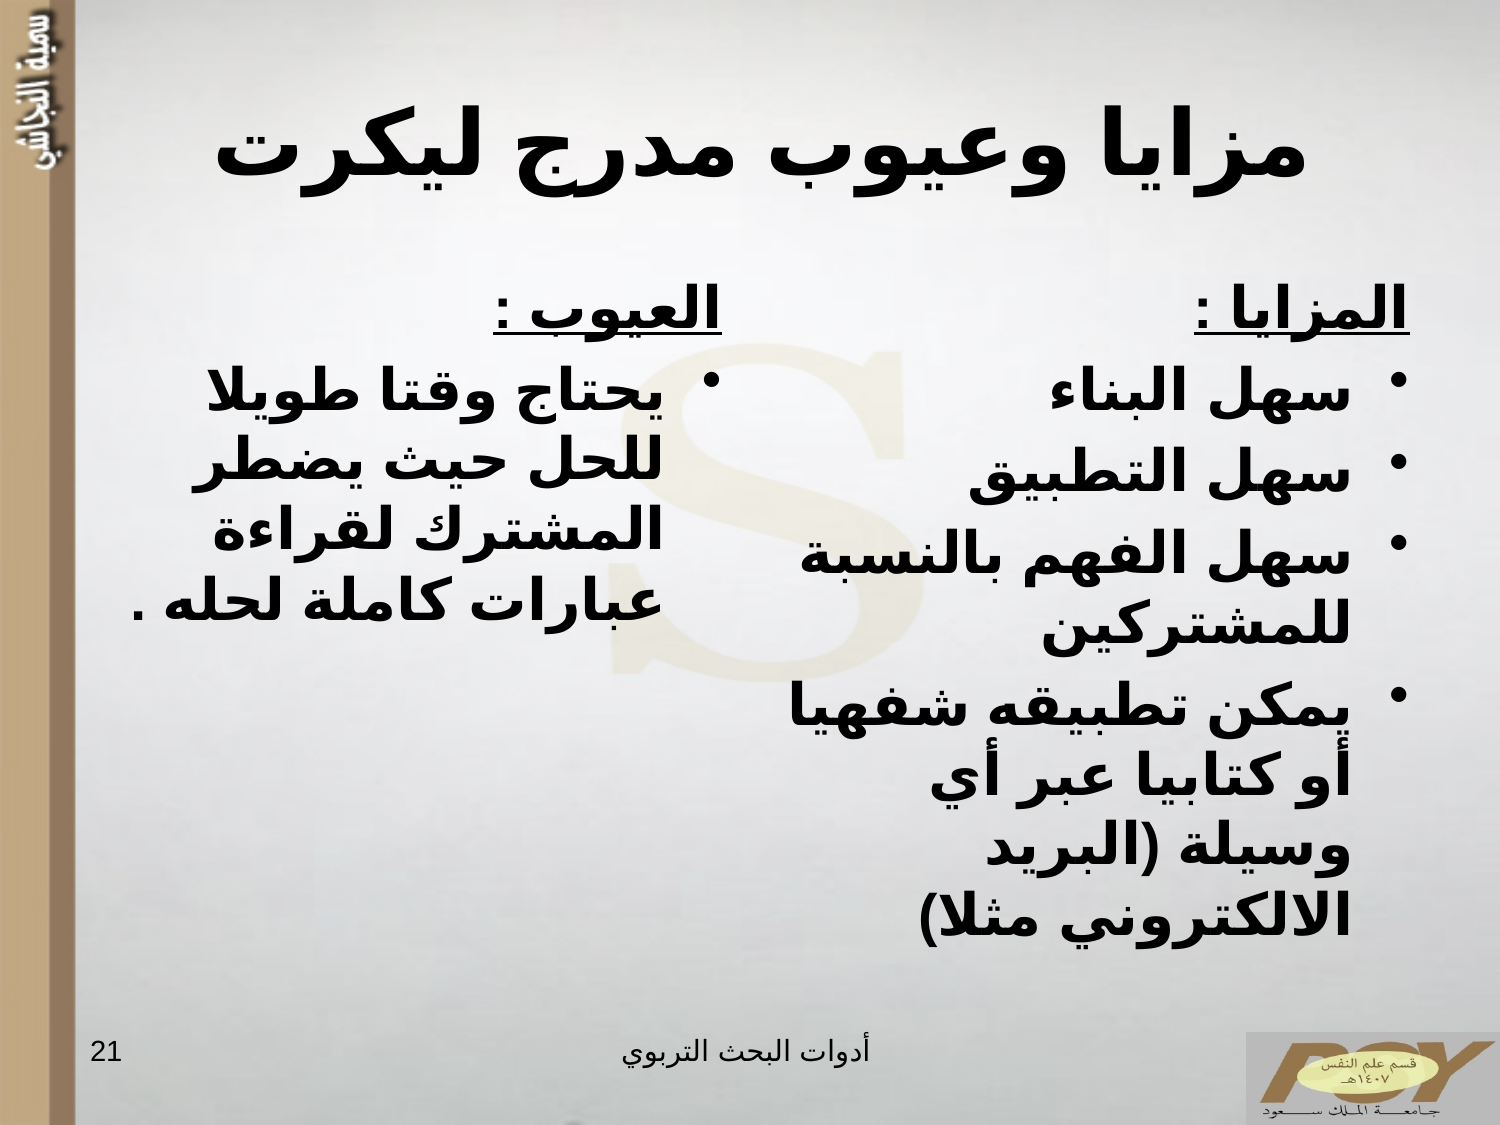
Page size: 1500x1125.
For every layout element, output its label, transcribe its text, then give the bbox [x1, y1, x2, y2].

slide_number 21 [75, 1024, 425, 1103]
list المزايا : سهل البناء سهل التطبيق سهل الفهم بالنسبة للمشتركين يمكن تطبيقه شفهيا أو كتابيا عبر أي وسيلة (البريد الالكتروني مثلا) [762, 262, 1425, 1005]
picture [0, 0, 1500, 1125]
title مزايا وعيوب مدرج ليكرت [75, 45, 1425, 233]
list العيوب : يحتاج وقتا طويلا للحل حيث يضطر المشترك لقراءة عبارات كاملة لحله . [75, 262, 738, 1005]
footer أدوات البحث التربوي [512, 1024, 988, 1103]
